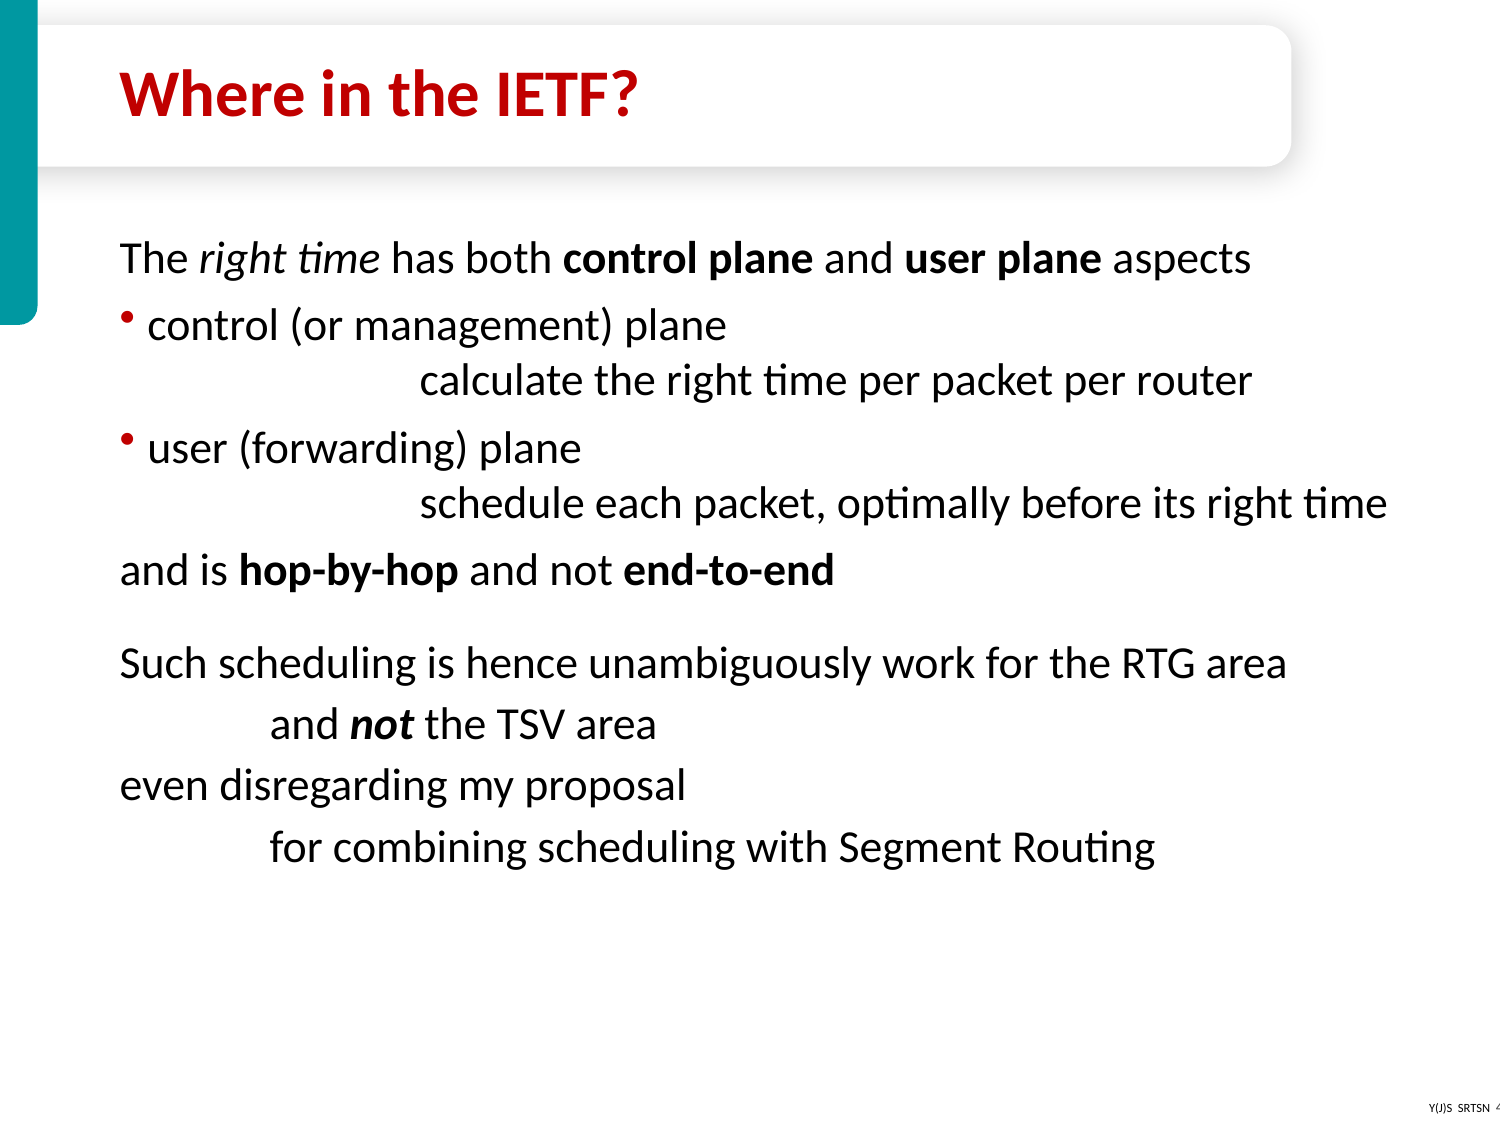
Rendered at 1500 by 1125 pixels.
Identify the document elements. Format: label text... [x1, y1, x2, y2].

title Where in the IETF? [104, 43, 1261, 149]
list The right time has both control plane and user plane aspects control (or management) plane calculate the right time per packet per router user (forwarding) plane schedule each packet, optimally before its right time and is hop-by-hop and not end-to-end Such scheduling is hence unambiguously work for the RTG area and not the TSV area even disregarding my proposal for combining scheduling with Segment Routing [104, 220, 1460, 1063]
